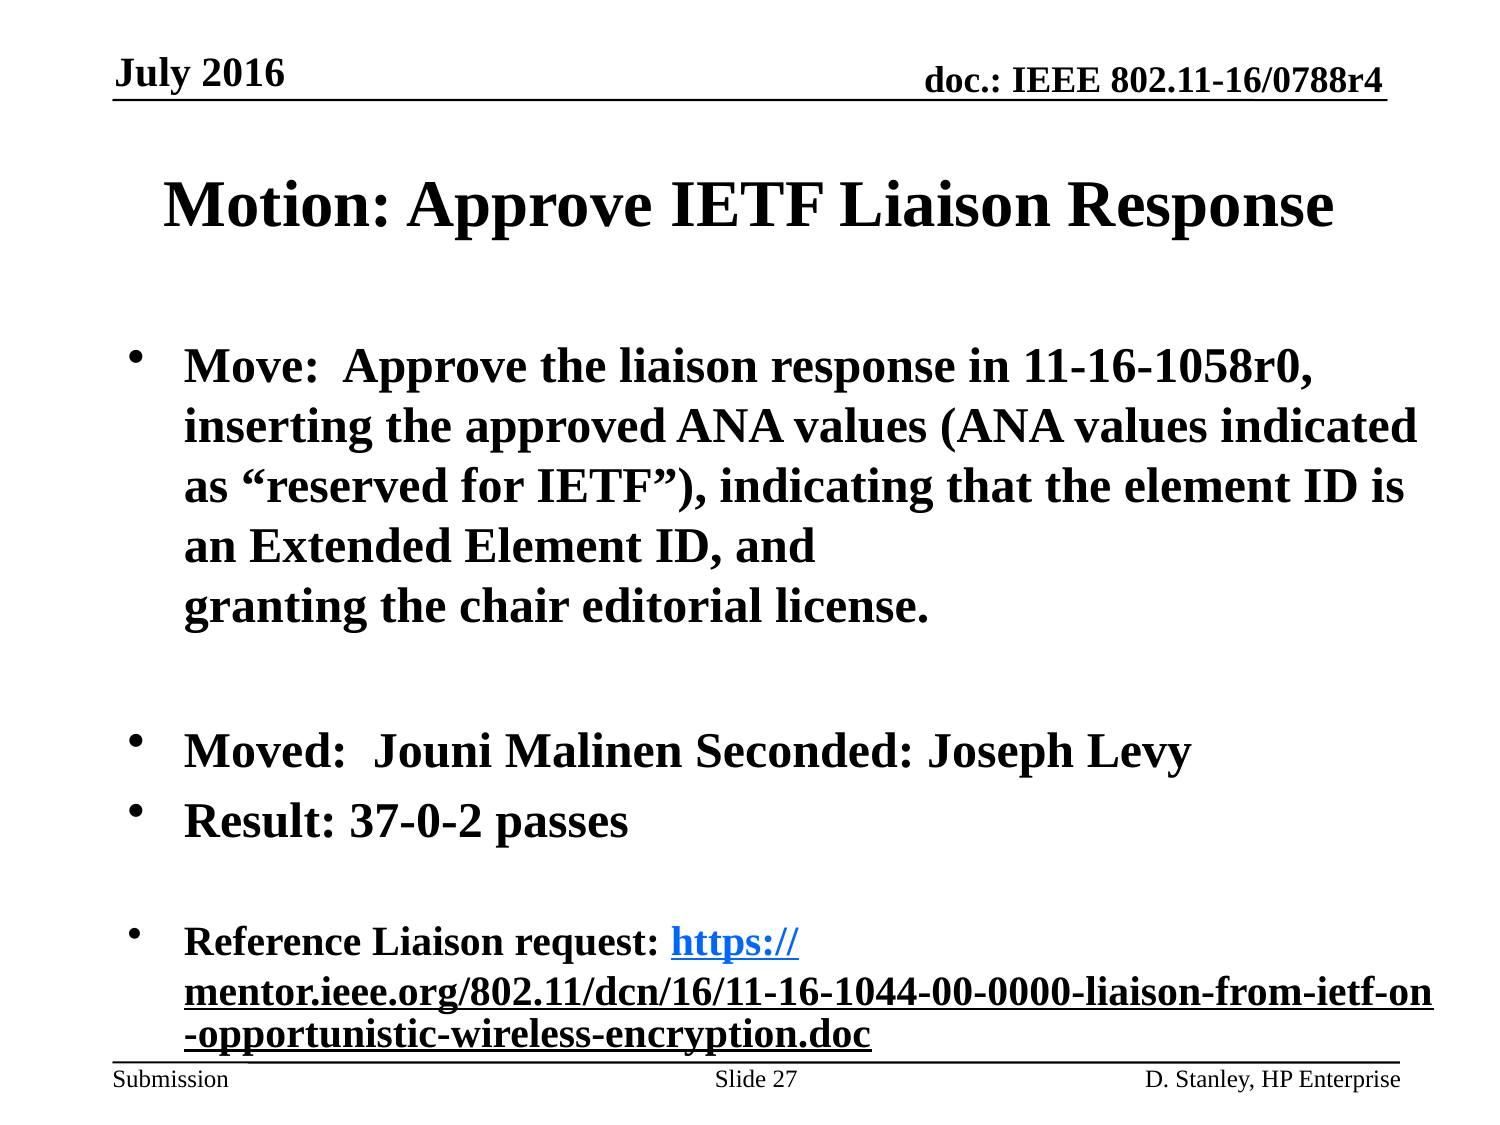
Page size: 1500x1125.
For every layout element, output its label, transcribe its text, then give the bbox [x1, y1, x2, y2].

footer D. Stanley, HP Enterprise [878, 1061, 1402, 1093]
list Move: Approve the liaison response in 11-16-1058r0, inserting the approved ANA values (ANA values indicated as “reserved for IETF”), indicating that the element ID is an Extended Element ID, and granting the chair editorial license. Moved: Jouni Malinen Seconded: Joseph Levy Result: 37-0-2 passes Reference Liaison request: https://mentor.ieee.org/802.11/dcn/16/11-16-1044-00-0000-liaison-from-ietf-on-opportunistic-wireless-encryption.doc [112, 324, 1463, 1038]
slide_number Slide 27 [712, 1061, 800, 1093]
title Motion: Approve IETF Liaison Response [112, 112, 1388, 288]
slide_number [114, 49, 423, 95]
